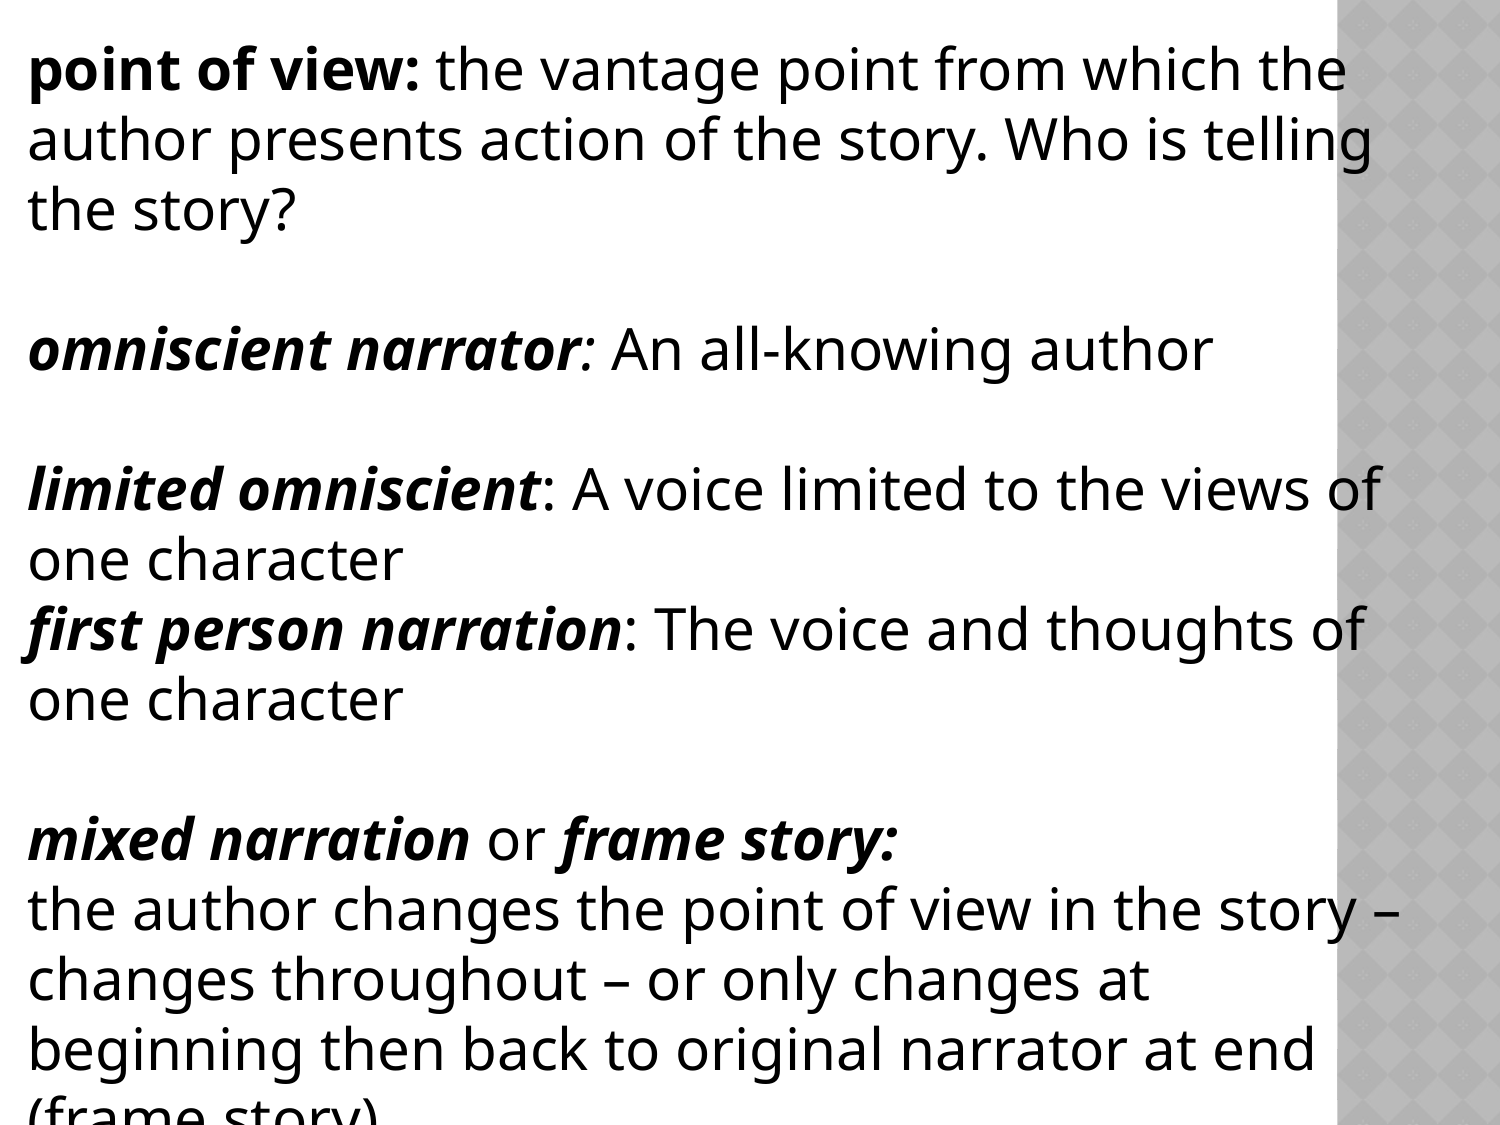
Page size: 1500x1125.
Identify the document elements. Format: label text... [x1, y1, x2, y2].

text_box point of view: the vantage point from which the author presents action of the story. Who is telling the story? omniscient narrator: An all-knowing author limited omniscient: A voice limited to the views of one character first person narration: The voice and thoughts of one character mixed narration or frame story: the author changes the point of view in the story – changes throughout – or only changes at beginning then back to original narrator at end (frame story) [12, 24, 1425, 1125]
